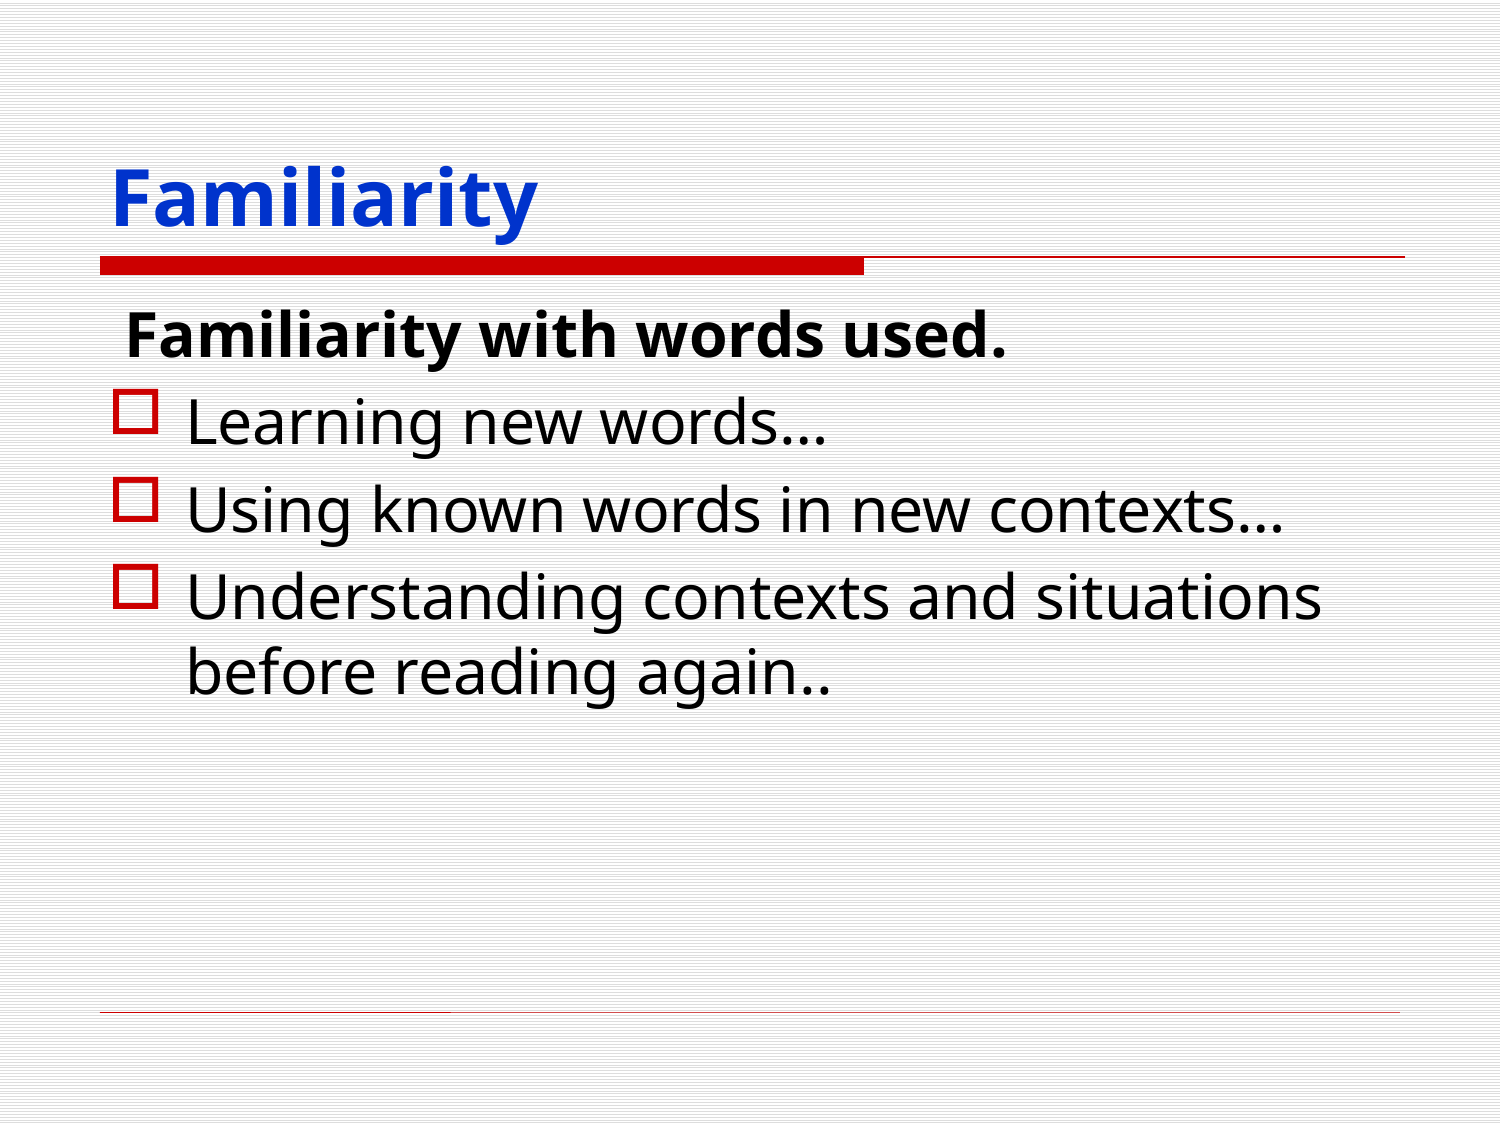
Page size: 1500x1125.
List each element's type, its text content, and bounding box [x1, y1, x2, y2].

list Familiarity with words used. Learning new words… Using known words in new contexts… Understanding contexts and situations before reading again.. [92, 287, 1406, 988]
title Familiarity [93, 49, 1407, 250]
